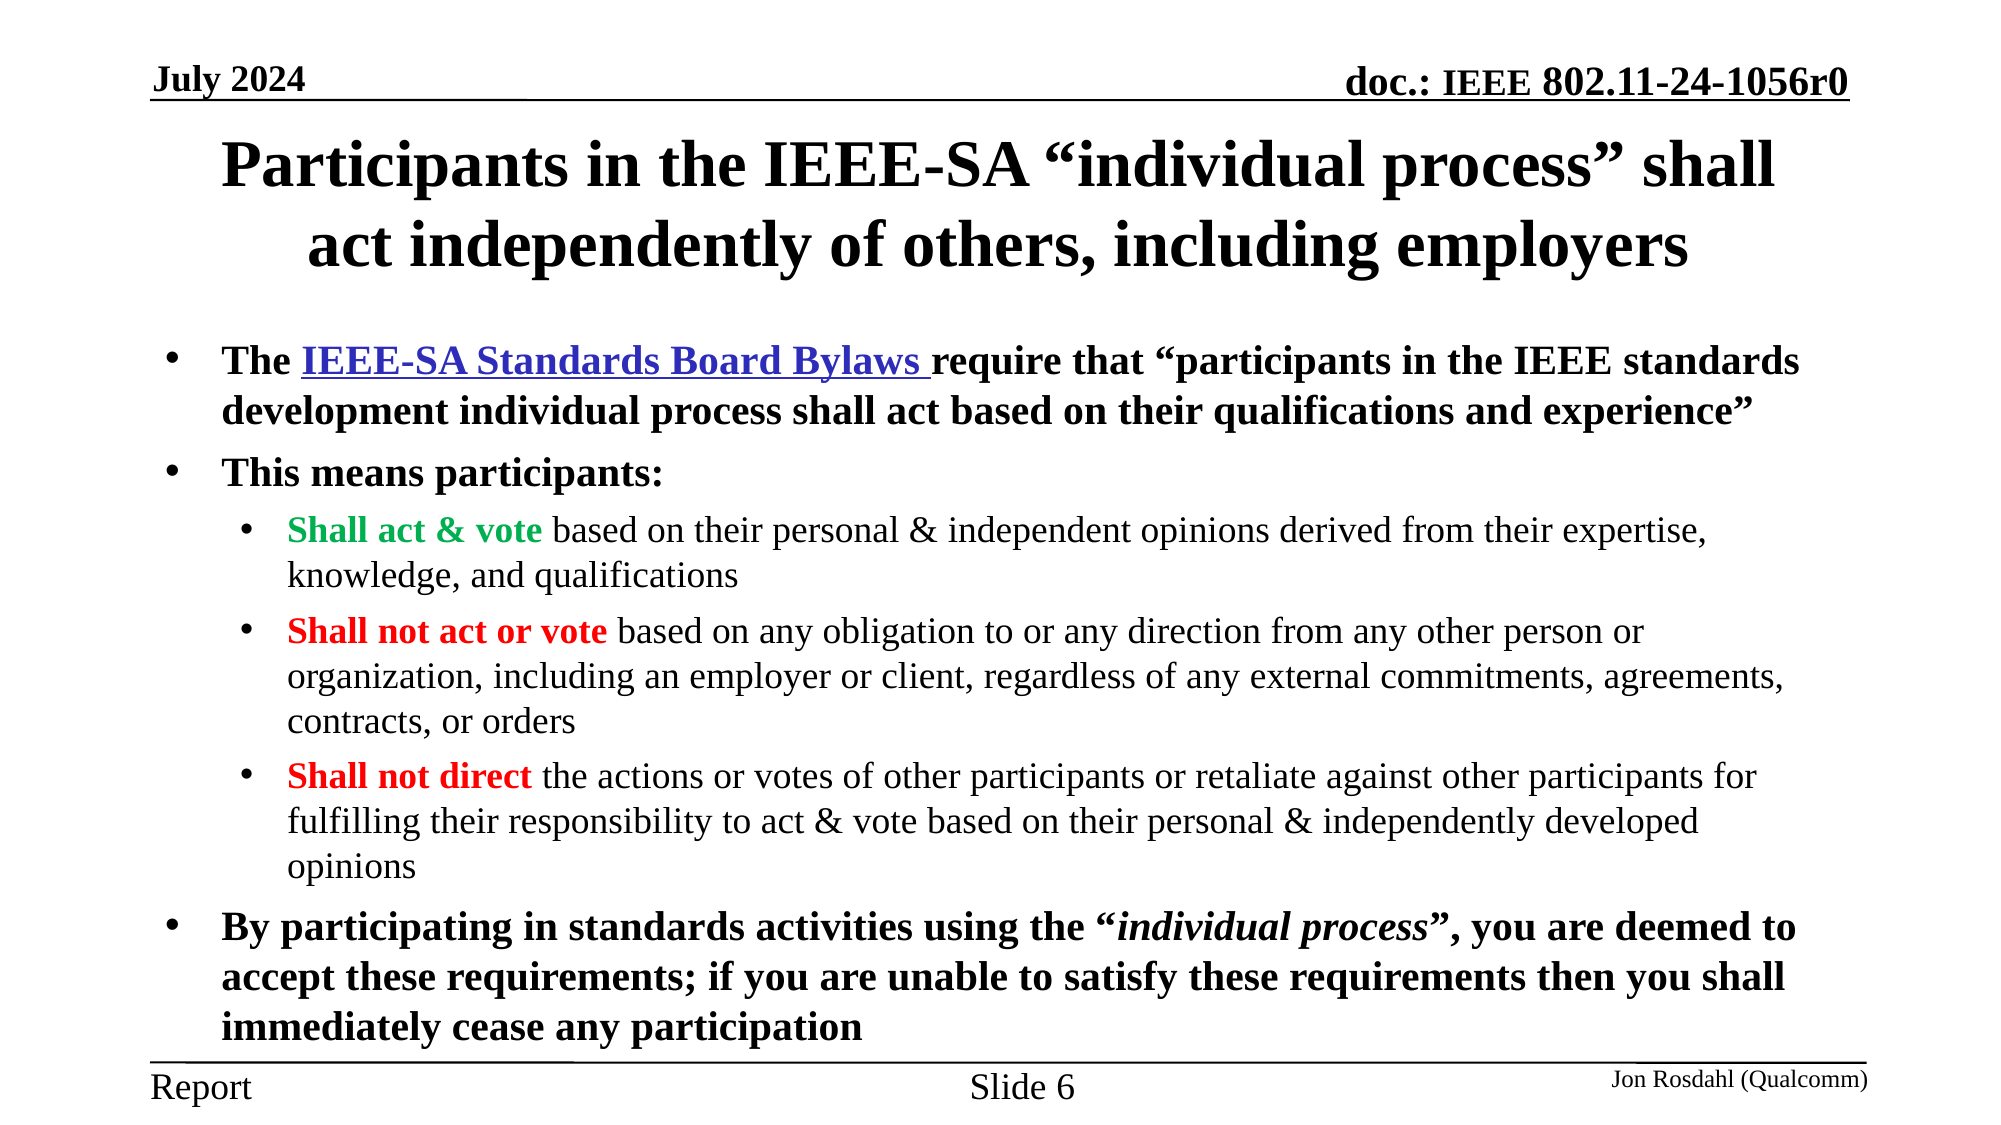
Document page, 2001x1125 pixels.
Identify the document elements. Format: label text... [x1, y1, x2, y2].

footer Jon Rosdahl (Qualcomm) [1171, 1061, 1869, 1093]
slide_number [152, 54, 563, 100]
slide_number Slide 6 [950, 1061, 1095, 1125]
list The IEEE-SA Standards Board Bylaws require that “participants in the IEEE standards development individual process shall act based on their qualifications and experience” This means participants: Shall act & vote based on their personal & independent opinions derived from their expertise, knowledge, and qualifications Shall not act or vote based on any obligation to or any direction from any other person or organization, including an employer or client, regardless of any external commitments, agreements, contracts, or orders Shall not direct the actions or votes of other participants or retaliate against other participants for fulfilling their responsibility to act & vote based on their personal & independently developed opinions By participating in standards activities using the “individual process”, you are deemed to accept these requirements; if you are unable to satisfy these requirements then you shall immediately cease any participation [149, 324, 1850, 1000]
title Participants in the IEEE-SA “individual process” shall act independently of others, including employers [149, 112, 1850, 288]
